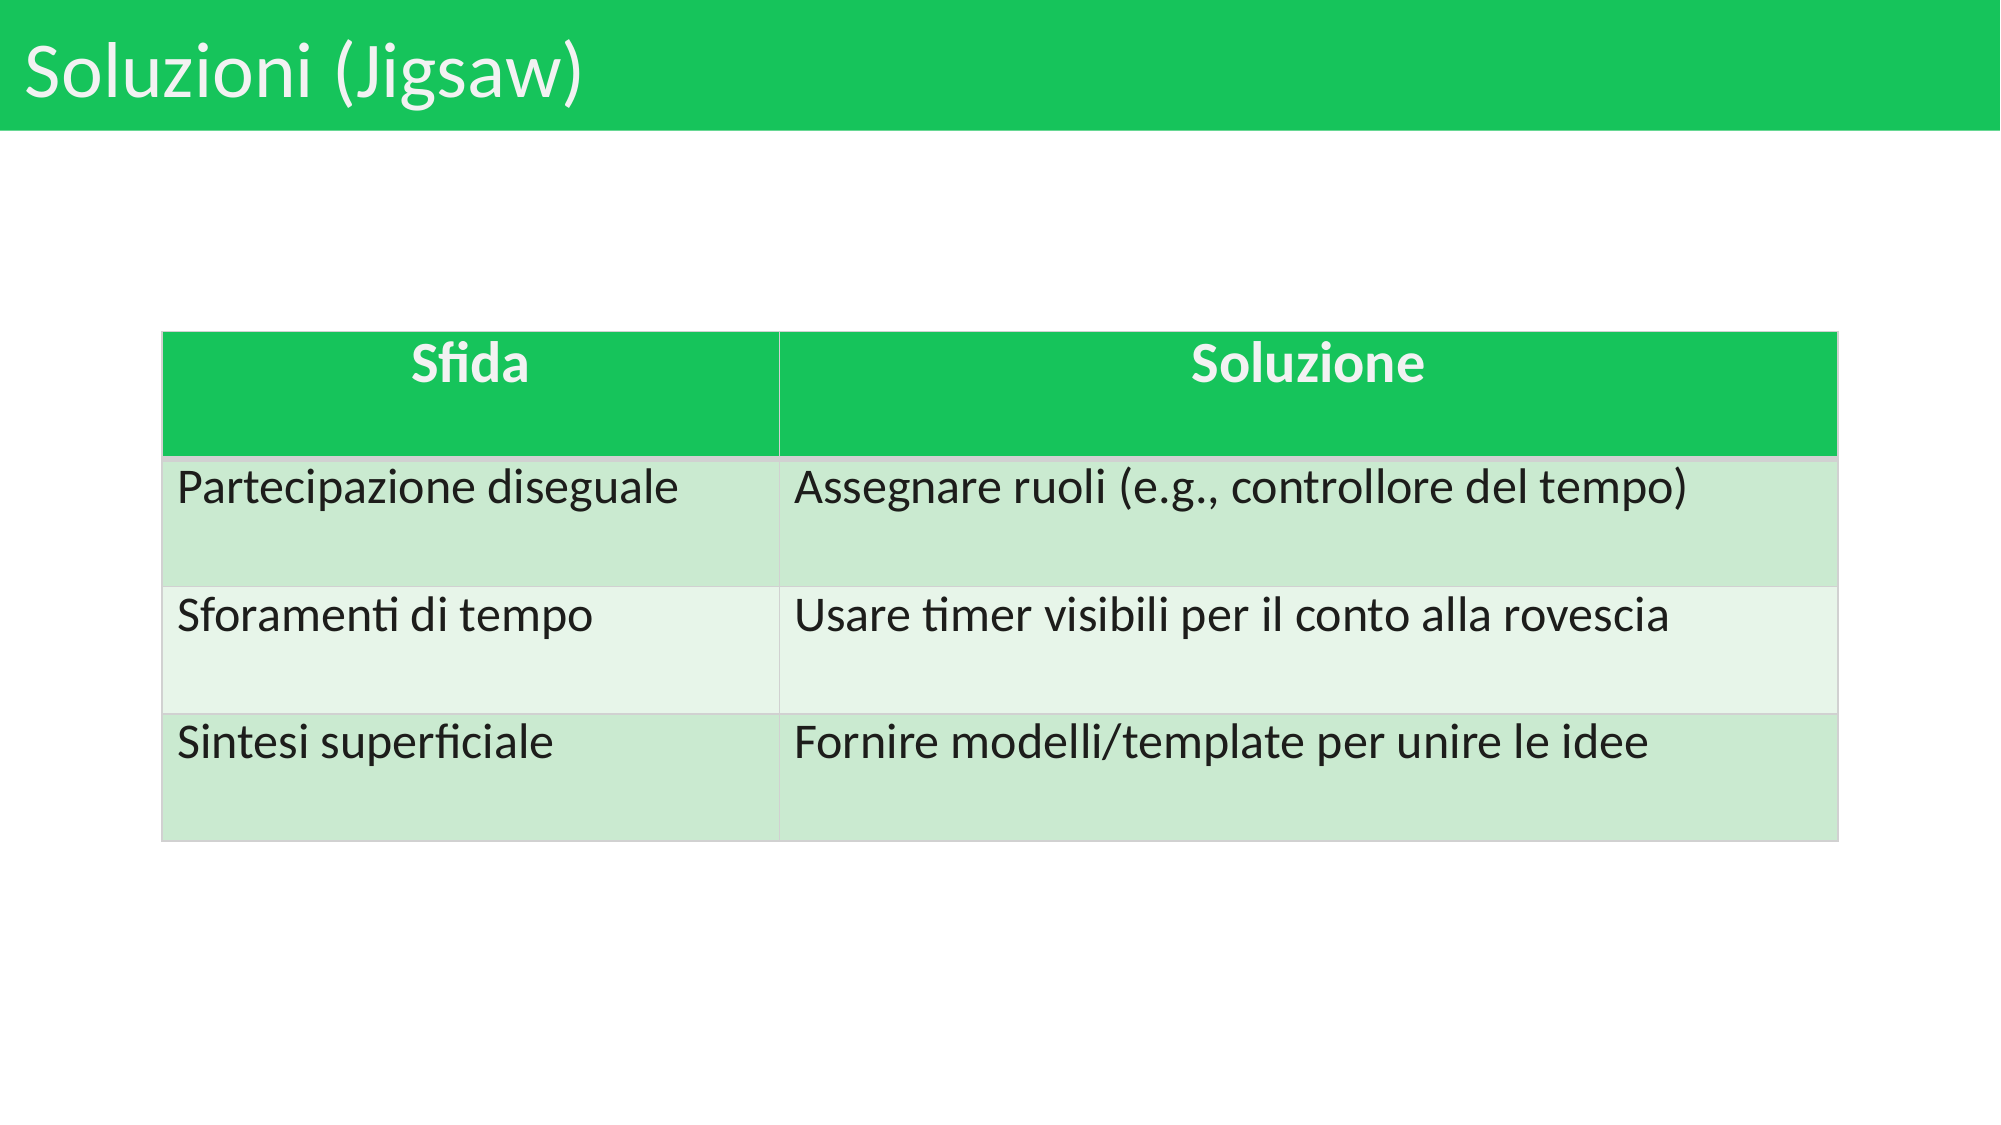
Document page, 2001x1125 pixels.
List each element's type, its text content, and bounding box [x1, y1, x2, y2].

table_cell Fornire modelli/template per unire le idee [780, 715, 1837, 840]
table_cell Usare timer visibili per il conto alla rovescia [780, 587, 1837, 713]
table_cell Sintesi superficiale [163, 715, 779, 840]
table_cell Assegnare ruoli (e.g., controllore del tempo) [780, 462, 1837, 586]
table_header Sfida [163, 332, 779, 456]
title Soluzioni (Jigsaw) [16, 13, 1976, 131]
table_cell Sforamenti di tempo [163, 587, 779, 713]
table_cell Partecipazione diseguale [163, 462, 779, 586]
table_header Soluzione [780, 332, 1837, 456]
